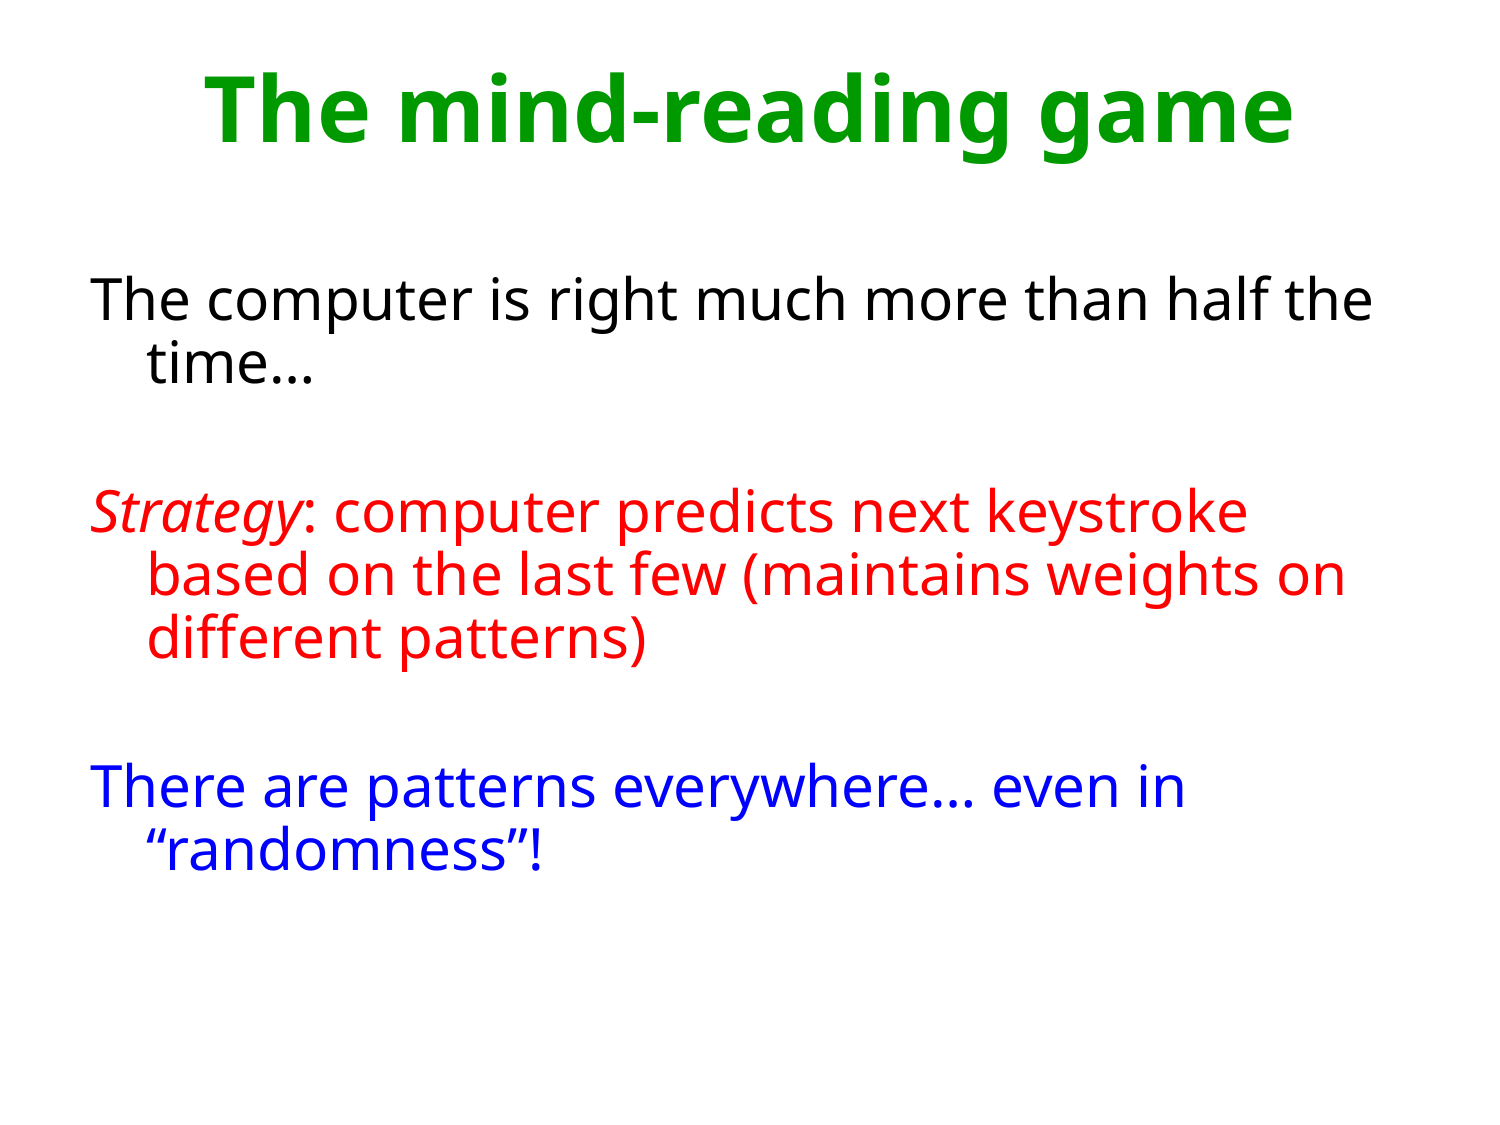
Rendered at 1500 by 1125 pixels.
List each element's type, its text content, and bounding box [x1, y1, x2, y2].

list The computer is right much more than half the time… Strategy: computer predicts next keystroke based on the last few (maintains weights on different patterns) There are patterns everywhere… even in “randomness”! [74, 262, 1426, 976]
title The mind-reading game [74, 12, 1426, 201]
